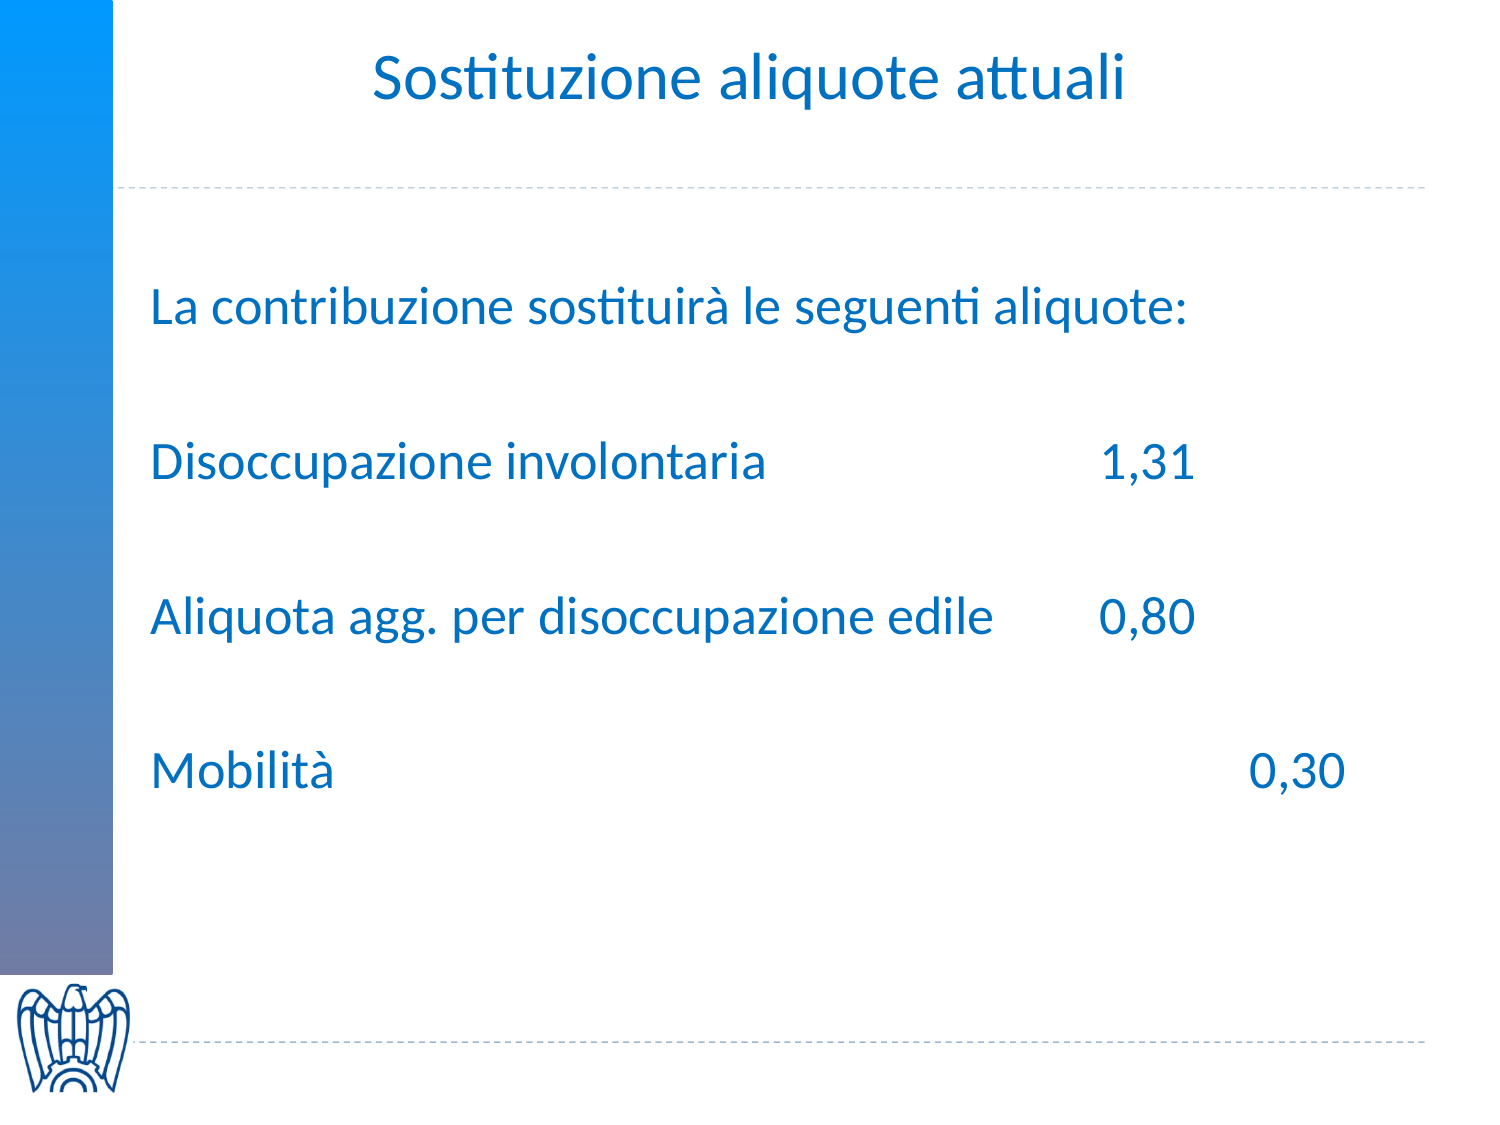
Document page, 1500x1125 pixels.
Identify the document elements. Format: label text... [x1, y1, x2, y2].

list La contribuzione sostituirà le seguenti aliquote: Disoccupazione involontaria 1,31 Aliquota agg. per disoccupazione edile 0,80 Mobilità 0,30 [135, 262, 1459, 1005]
text_box [0, 0, 113, 974]
picture [0, 974, 134, 1113]
title Sostituzione aliquote attuali [113, 24, 1425, 188]
